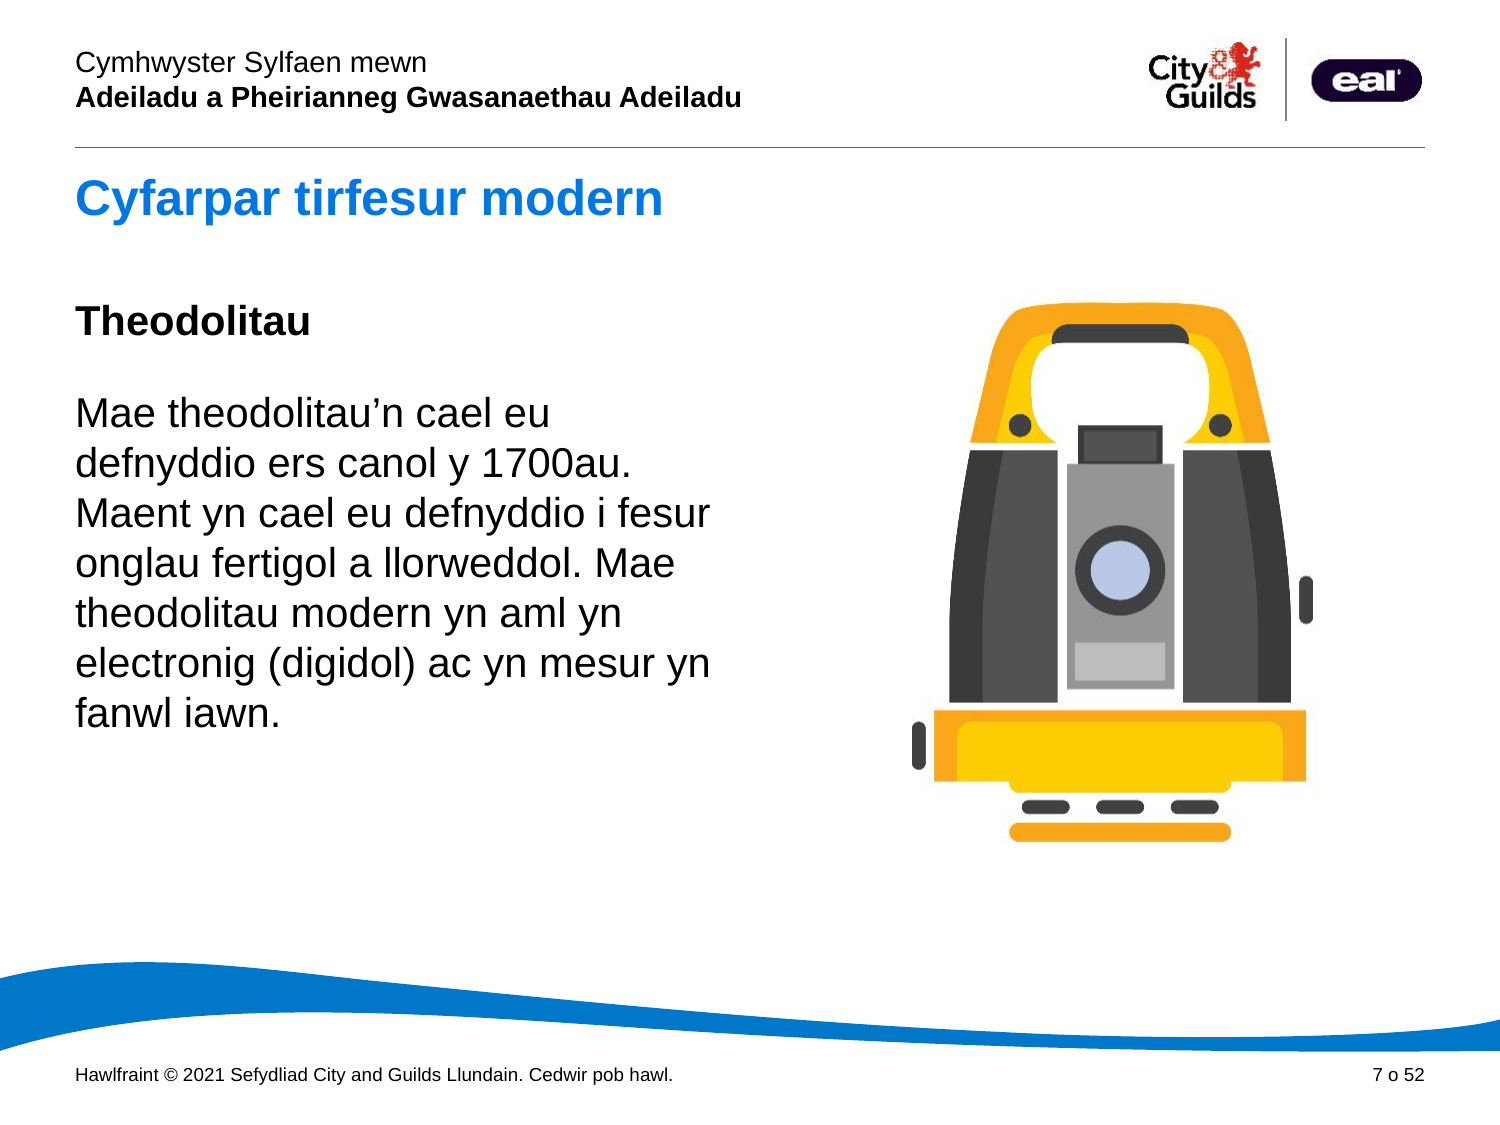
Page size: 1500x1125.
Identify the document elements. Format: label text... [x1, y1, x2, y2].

title Cyfarpar tirfesur modern [74, 165, 1426, 229]
picture [1149, 38, 1422, 121]
list Theodolitau Mae theodolitau’n cael eu defnyddio ers canol y 1700au. Maent yn cael eu defnyddio i fesur onglau fertigol a llorweddol. Mae theodolitau modern yn aml yn electronig (digidol) ac yn mesur yn fanwl iawn. [74, 293, 729, 946]
picture [727, 234, 1498, 870]
